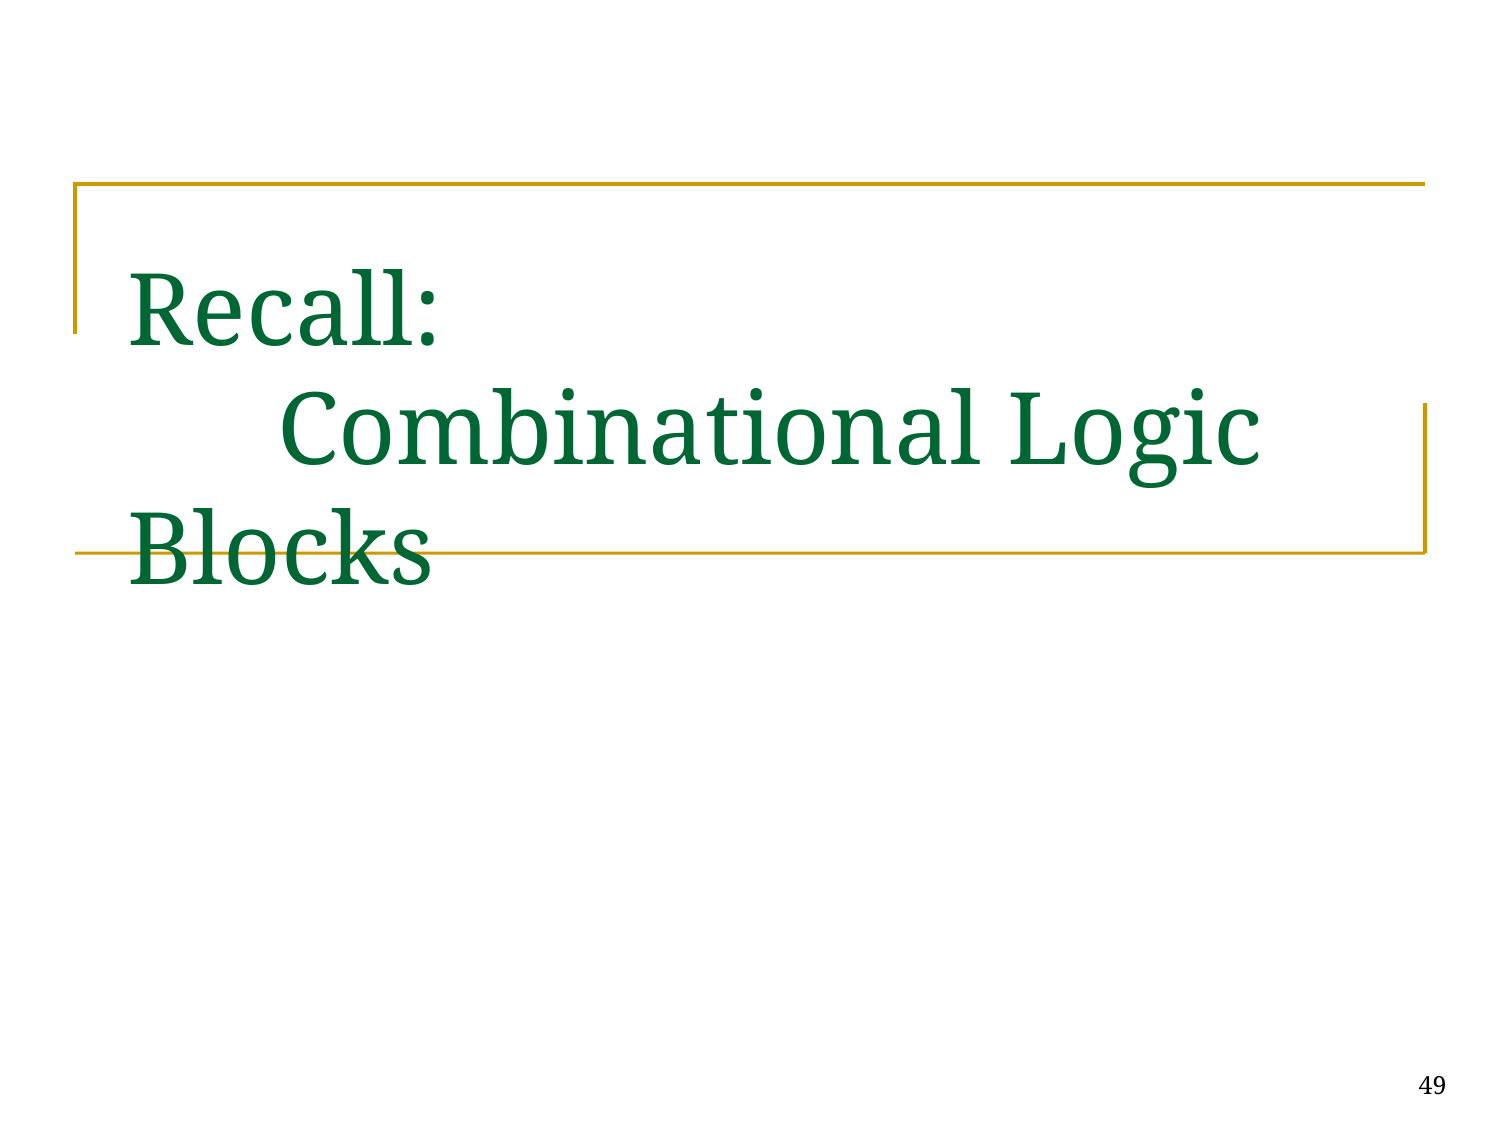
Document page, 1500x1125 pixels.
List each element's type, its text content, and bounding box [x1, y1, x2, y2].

title Recall: Combinational Logic Blocks [112, 237, 1413, 525]
slide_number 49 [1111, 1036, 1462, 1112]
